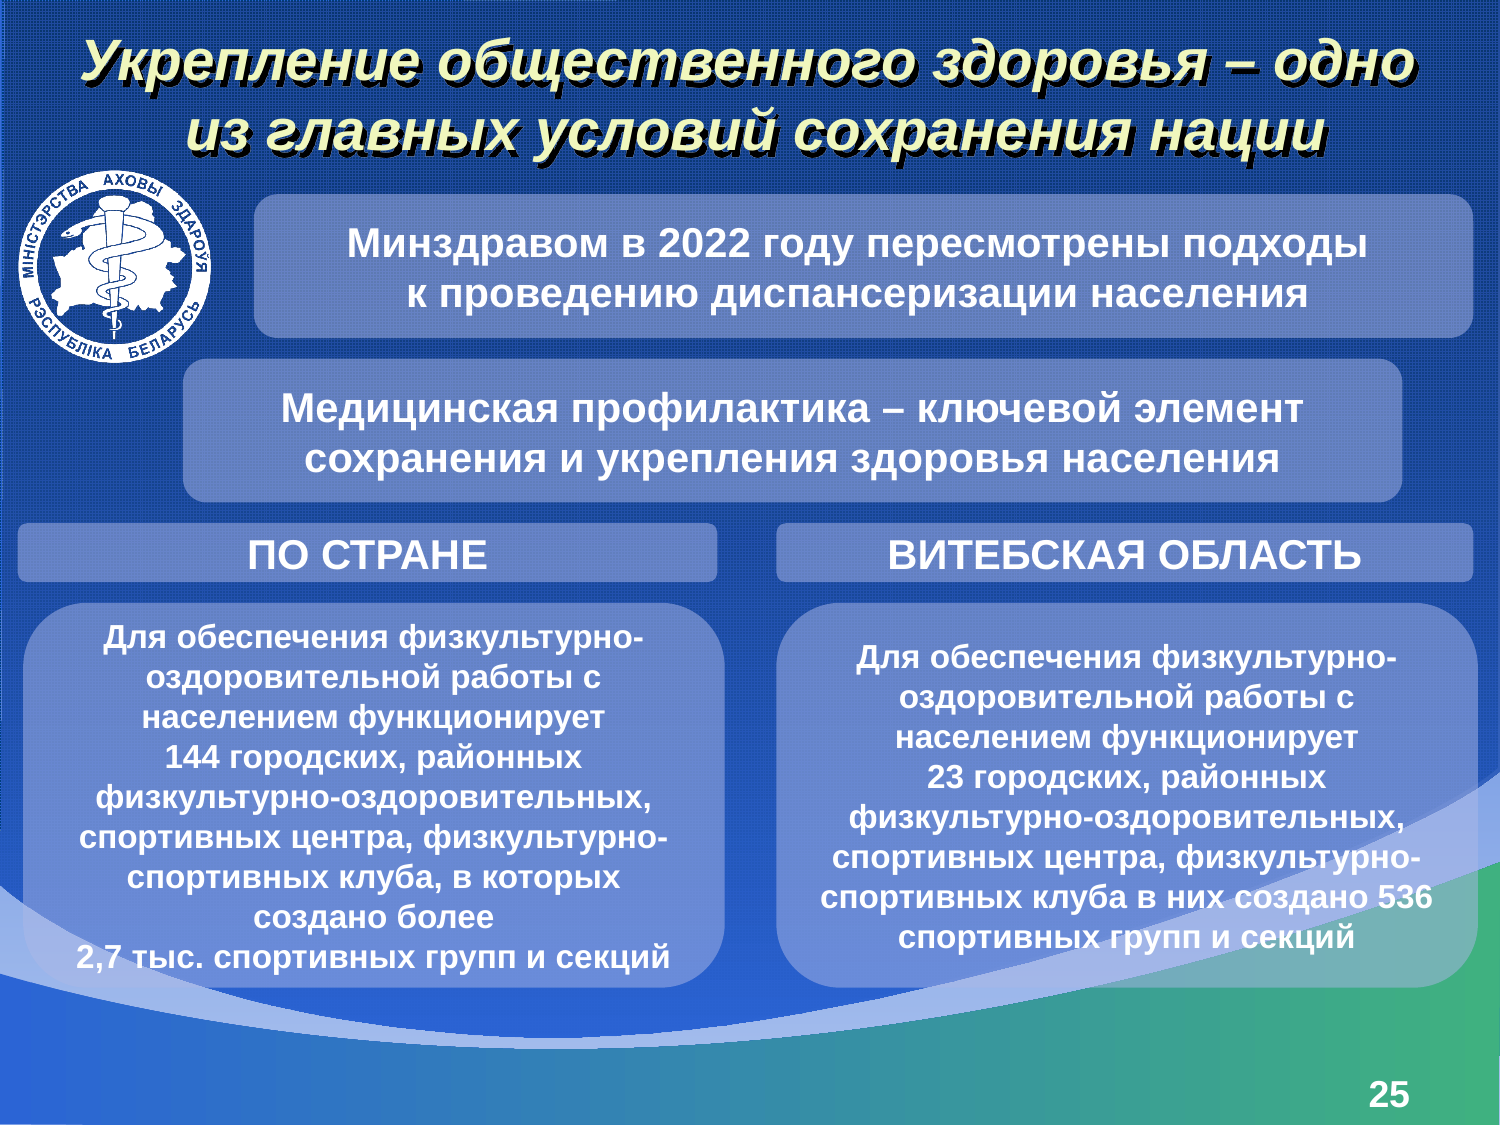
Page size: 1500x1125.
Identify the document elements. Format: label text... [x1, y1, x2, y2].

text_box ВИТЕБСКАЯ ОБЛАСТЬ [776, 523, 1474, 583]
text_box Укрепление общественного здоровья – одно из главных условий сохранения нации [5, 0, 1500, 185]
text_box Для обеспечения физкультурно-оздоровительной работы с населением функционирует 144 городских, районных физкультурно-оздоровительных, спортивных центра, физкультурно-спортивных клуба, в которых создано более 2,7 тыс. спортивных групп и секций [23, 602, 725, 988]
text_box Для обеспечения физкультурно-оздоровительной работы с населением функционирует 23 городских, районных физкультурно-оздоровительных, спортивных центра, физкультурно-спортивных клуба в них создано 536 спортивных групп и секций [776, 602, 1478, 988]
text_box ПО СТРАНЕ [17, 523, 718, 583]
text_box Минздравом в 2022 году пересмотрены подходы к проведению диспансеризации населения [253, 194, 1474, 339]
picture [17, 169, 211, 363]
text_box Медицинская профилактика – ключевой элемент сохранения и укрепления здоровья населения [182, 358, 1403, 503]
slide_number 25 [1074, 1062, 1425, 1103]
